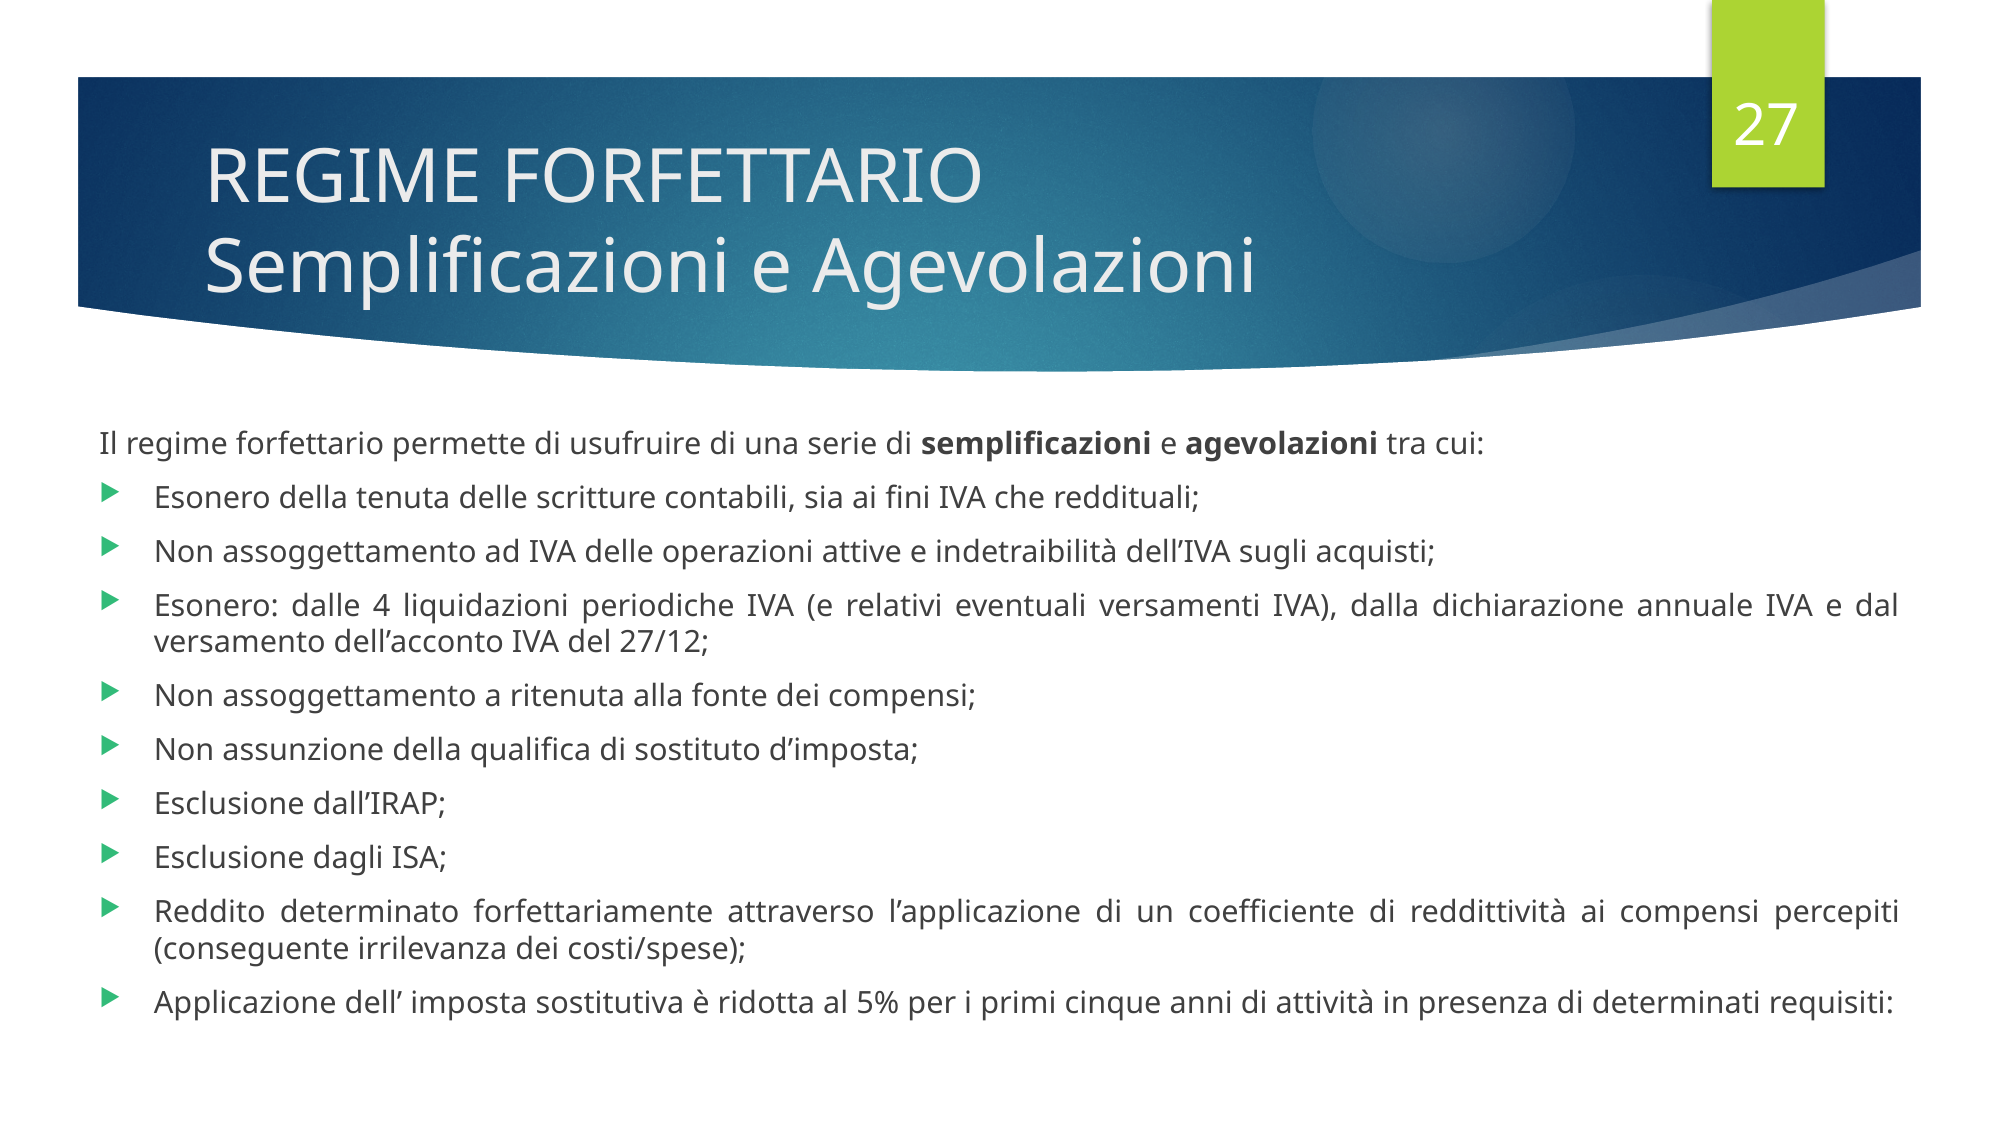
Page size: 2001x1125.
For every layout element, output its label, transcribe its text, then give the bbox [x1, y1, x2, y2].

slide_number 27 [1698, 48, 1836, 175]
title REGIME FORFETTARIO Semplificazioni e Agevolazioni [189, 159, 1627, 276]
list Il regime forfettario permette di usufruire di una serie di semplificazioni e agevolazioni tra cui: Esonero della tenuta delle scritture contabili, sia ai fini IVA che reddituali; Non assoggettamento ad IVA delle operazioni attive e indetraibilità dell’IVA sugli acquisti; Esonero: dalle 4 liquidazioni periodiche IVA (e relativi eventuali versamenti IVA), dalla dichiarazione annuale IVA e dal versamento dell’acconto IVA del 27/12; Non assoggettamento a ritenuta alla fonte dei compensi; Non assunzione della qualifica di sostituto d’imposta; Esclusione dall’IRAP; Esclusione dagli ISA; Reddito determinato forfettariamente attraverso l’applicazione di un coefficiente di reddittività ai compensi percepiti (conseguente irrilevanza dei costi/spese); Applicazione dell’ imposta sostitutiva è ridotta al 5% per i primi cinque anni di attività in presenza di determinati requisiti: [84, 416, 1916, 1033]
